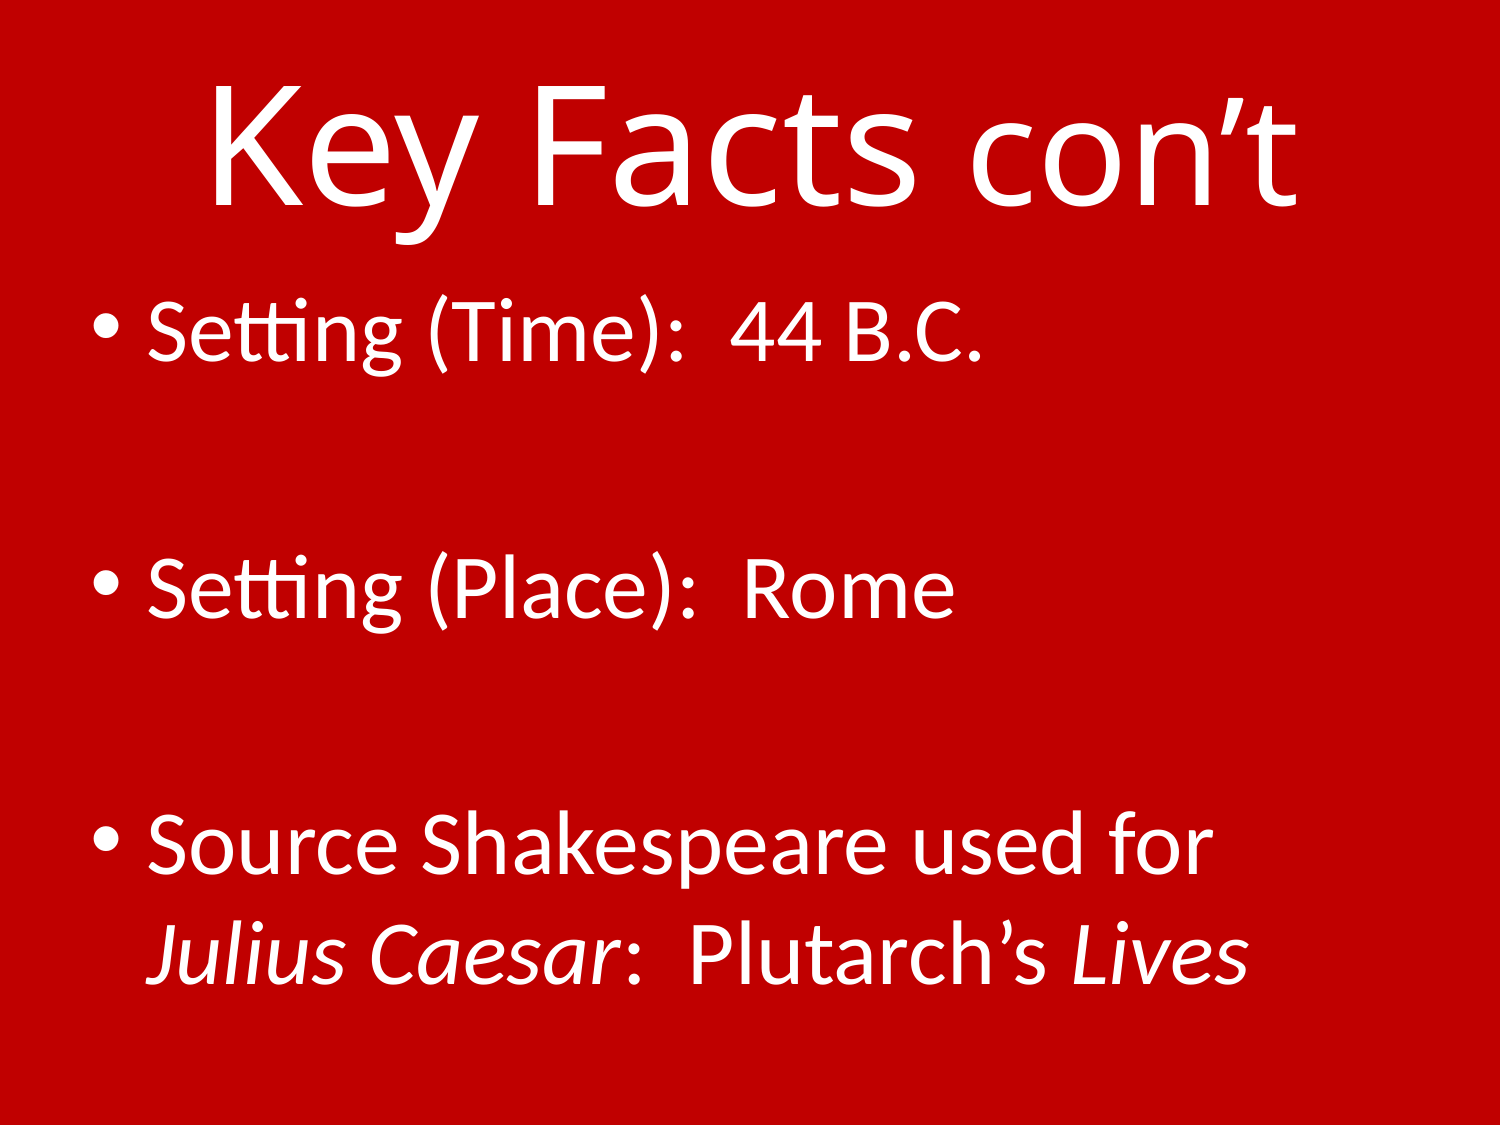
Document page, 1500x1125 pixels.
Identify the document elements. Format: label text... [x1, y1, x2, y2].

list Setting (Time): 44 B.C. Setting (Place): Rome Source Shakespeare used for Julius Caesar: Plutarch’s Lives [75, 262, 1438, 1088]
title Key Facts con’t [75, 45, 1425, 233]
